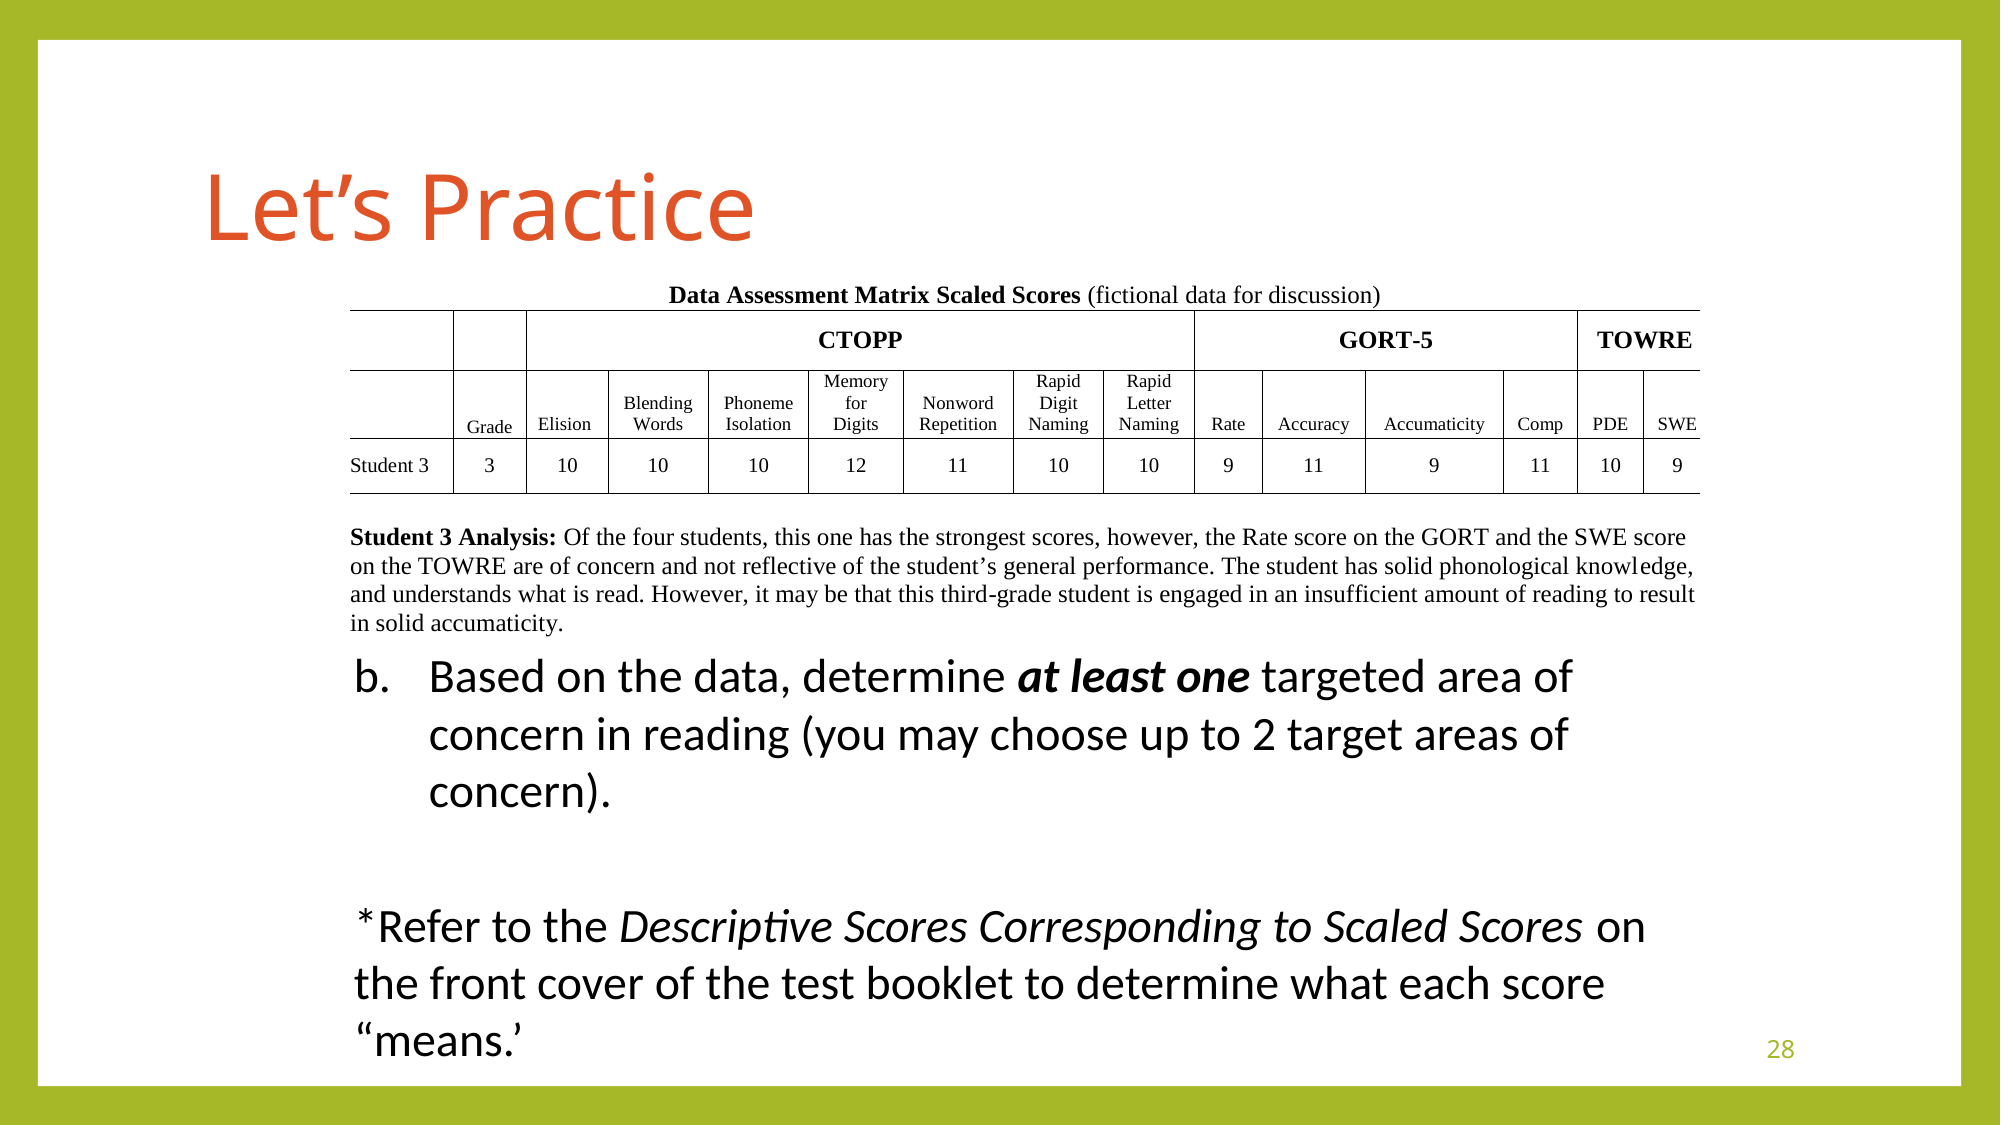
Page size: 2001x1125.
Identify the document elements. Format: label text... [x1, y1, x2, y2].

slide_number 28 [1530, 1020, 1811, 1081]
picture [349, 280, 1701, 639]
text_box Based on the data, determine at least one targeted area of concern in reading (you may choose up to 2 target areas of concern). *Refer to the Descriptive Scores Corresponding to Scaled Scores on the front cover of the test booklet to determine what each score “means.’ [339, 637, 1671, 1074]
title Let’s Practice [187, 99, 1808, 323]
